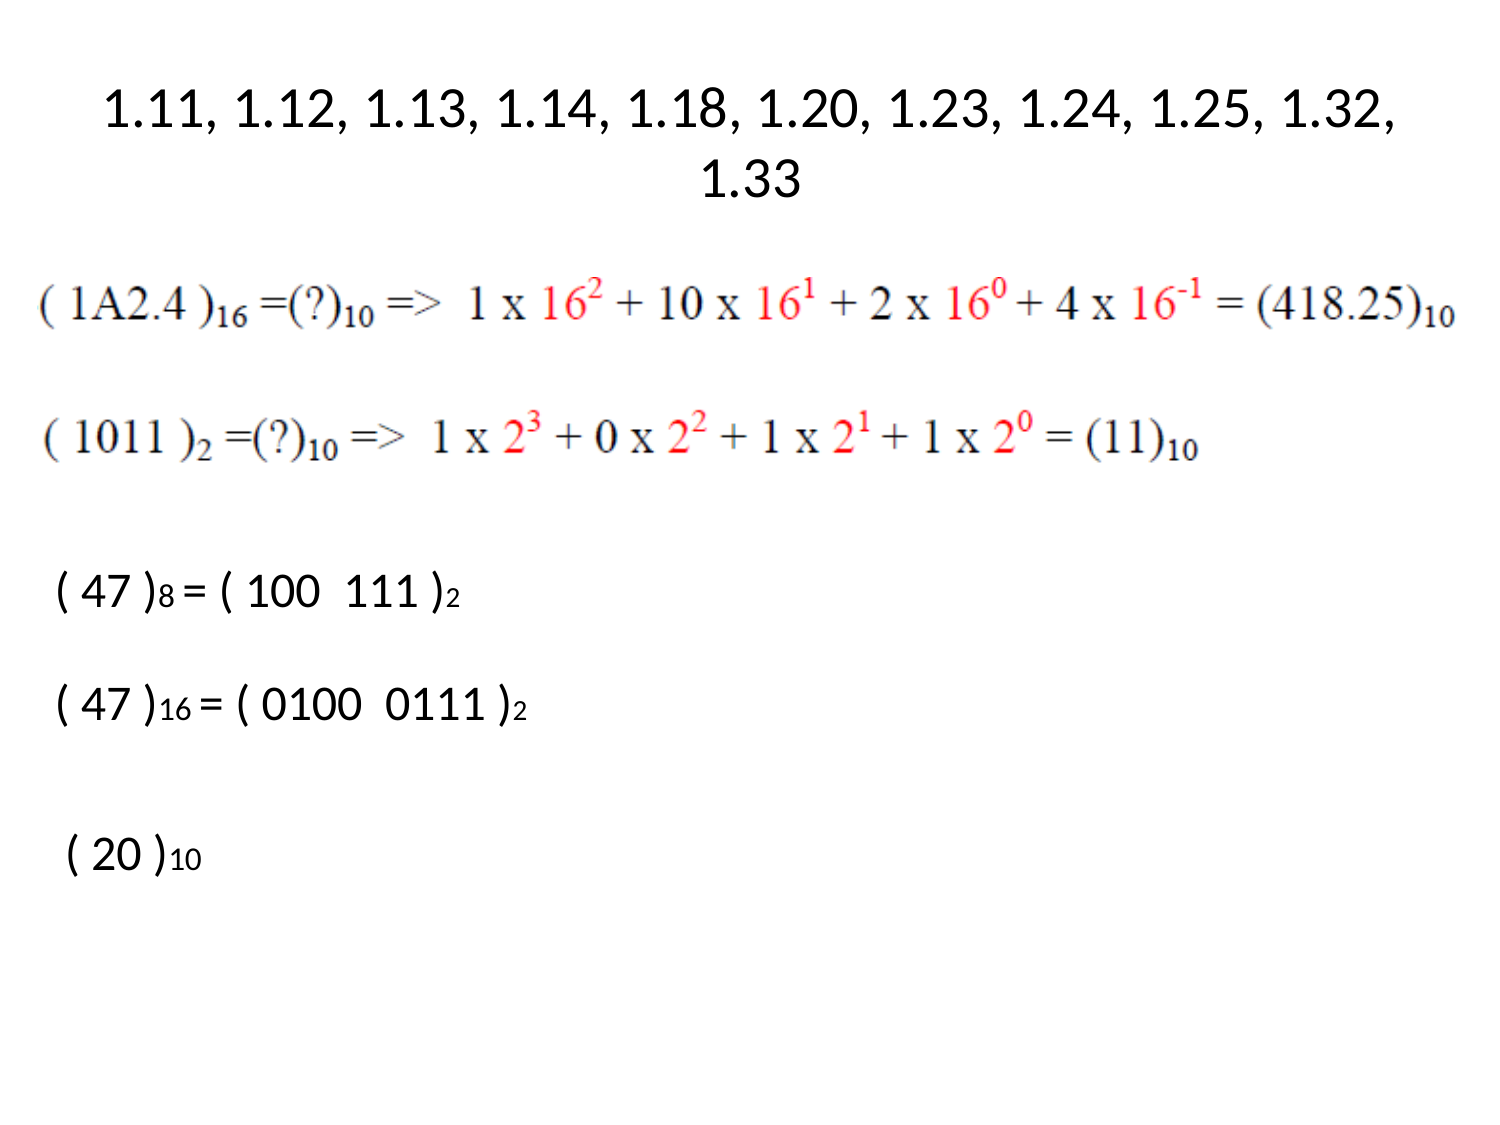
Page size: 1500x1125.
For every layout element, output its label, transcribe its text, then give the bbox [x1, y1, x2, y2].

text_box ( 20 )10 [50, 812, 753, 888]
picture [37, 277, 1469, 347]
text_box ( 47 )8 = ( 100 111 )2 [39, 550, 743, 626]
title 1.11, 1.12, 1.13, 1.14, 1.18, 1.20, 1.23, 1.24, 1.25, 1.32, 1.33 [75, 45, 1425, 233]
picture [37, 399, 1208, 488]
text_box ( 47 )16 = ( 0100 0111 )2 [39, 663, 743, 738]
